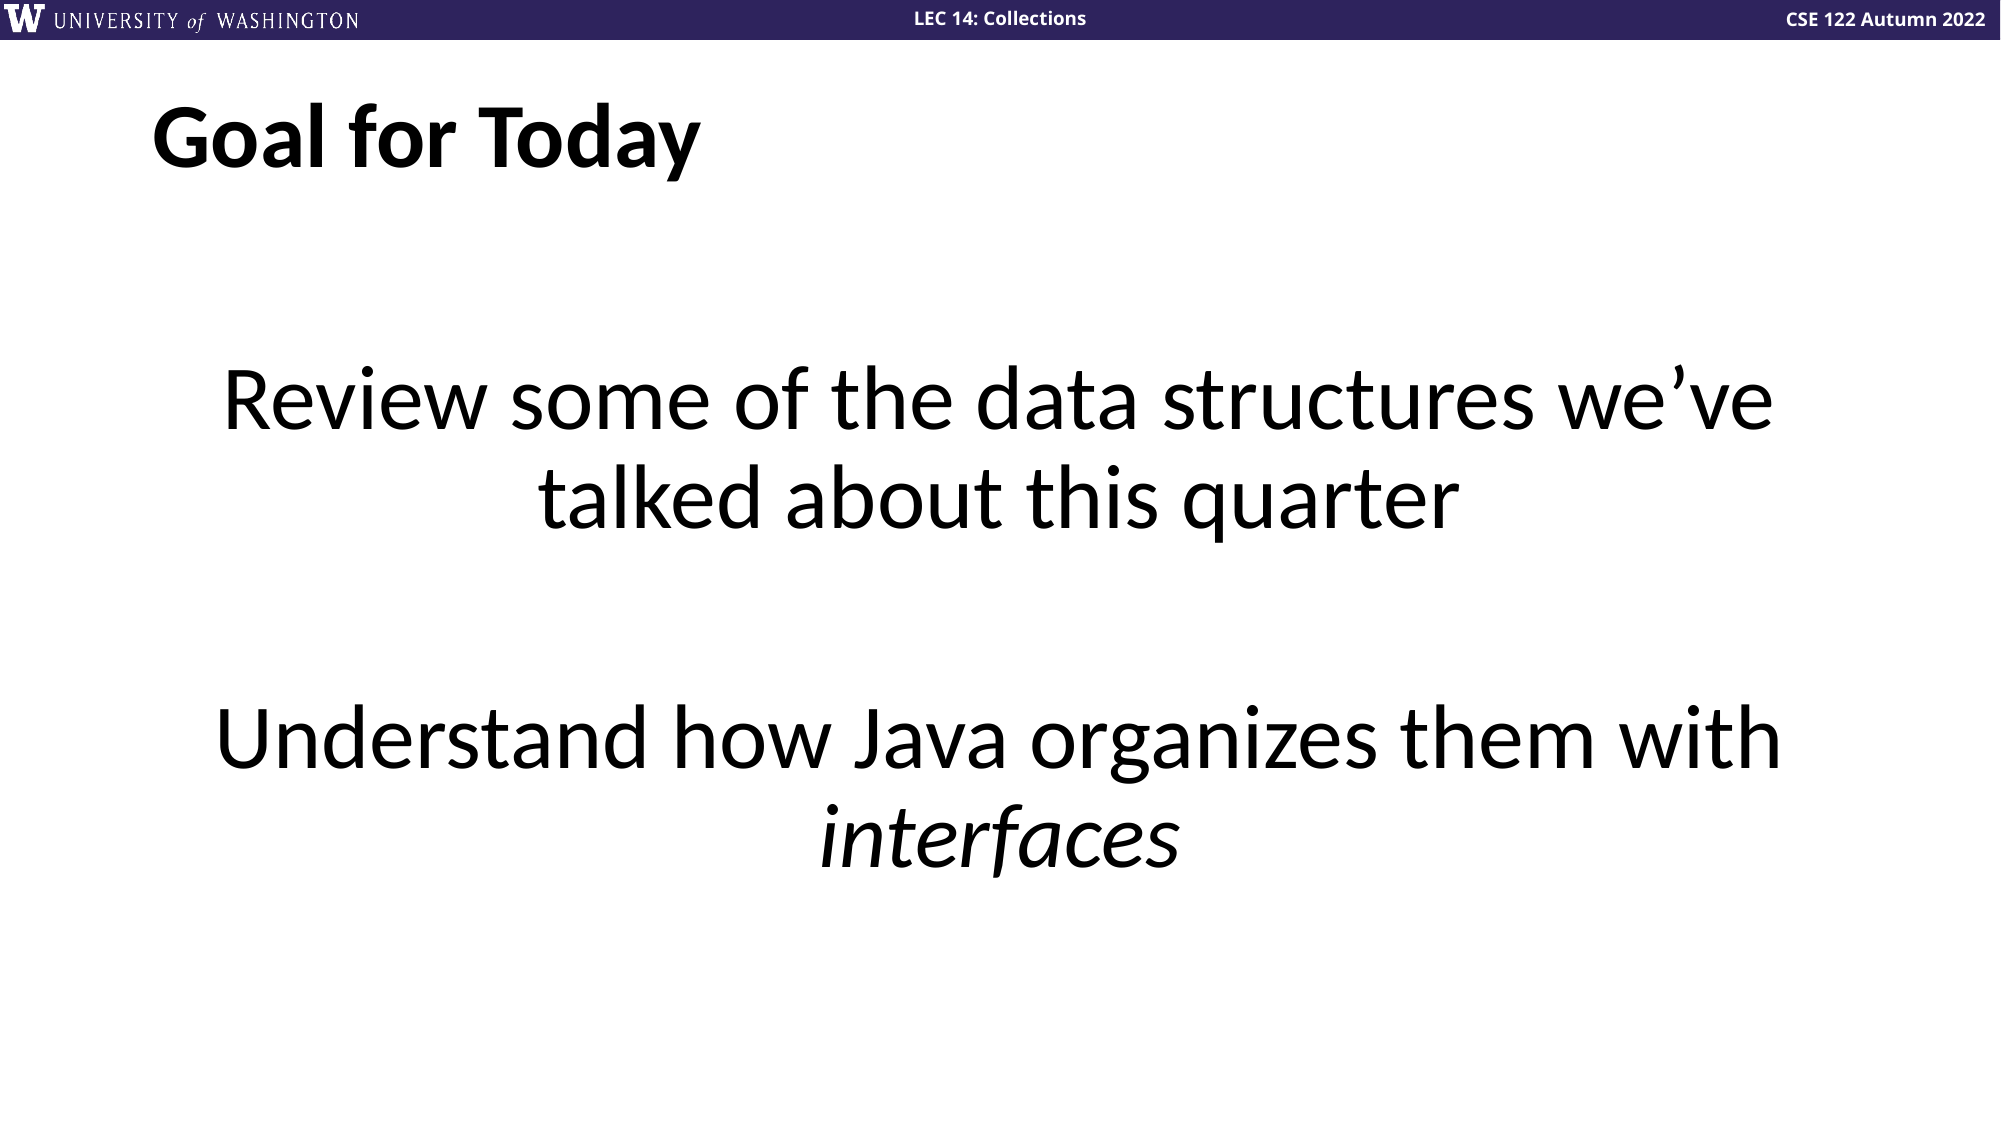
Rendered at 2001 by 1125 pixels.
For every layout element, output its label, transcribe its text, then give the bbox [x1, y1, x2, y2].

list Review some of the data structures we’ve talked about this quarter Understand how Java organizes them with interfaces [137, 224, 1863, 1014]
picture [4, 4, 358, 33]
title Goal for Today [137, 74, 1863, 200]
